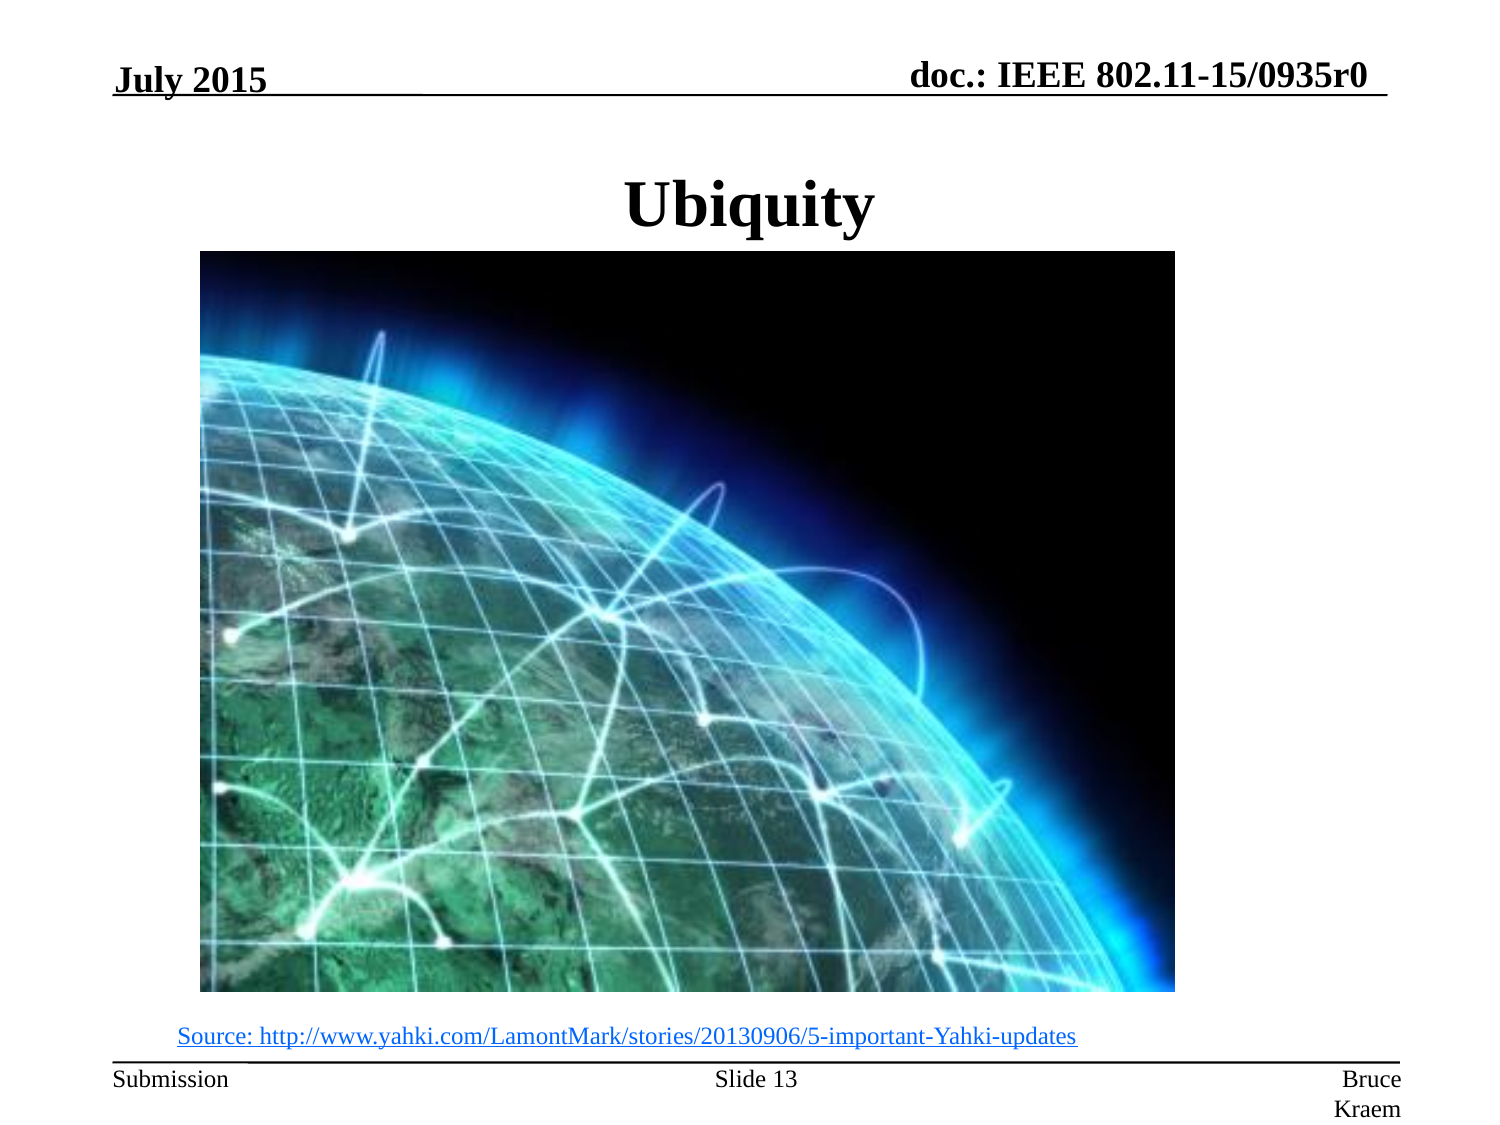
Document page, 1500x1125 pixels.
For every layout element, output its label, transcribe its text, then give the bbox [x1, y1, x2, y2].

title Ubiquity [112, 112, 1388, 288]
footer Bruce Kraemer, Marvell [1325, 1062, 1402, 1093]
picture [199, 251, 1176, 992]
text_box Source: http://www.yahki.com/LamontMark/stories/20130906/5-important-Yahki-updates [162, 1011, 1163, 1057]
slide_number Slide 13 [712, 1062, 800, 1093]
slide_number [114, 54, 335, 100]
